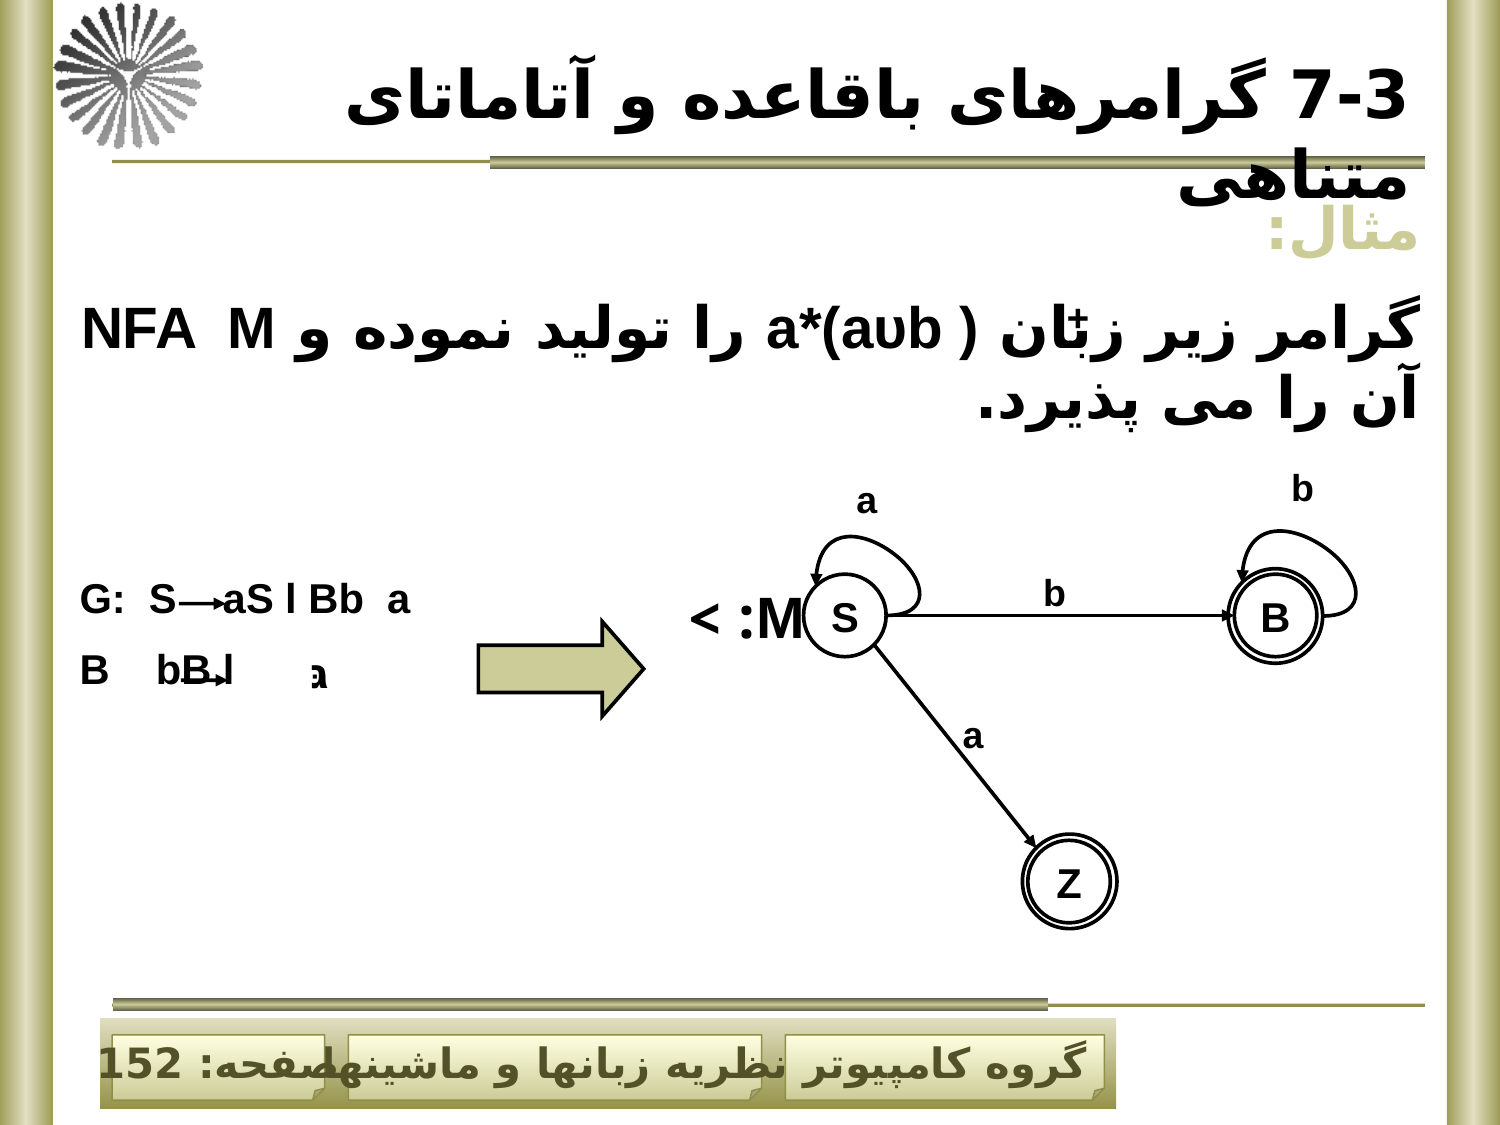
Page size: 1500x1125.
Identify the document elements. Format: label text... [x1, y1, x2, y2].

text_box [661, 455, 1330, 929]
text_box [40, 183, 1436, 375]
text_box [64, 563, 656, 705]
text_box 7-3 گرامرهای باقاعده و آتاماتای متناهی [161, 44, 1426, 182]
